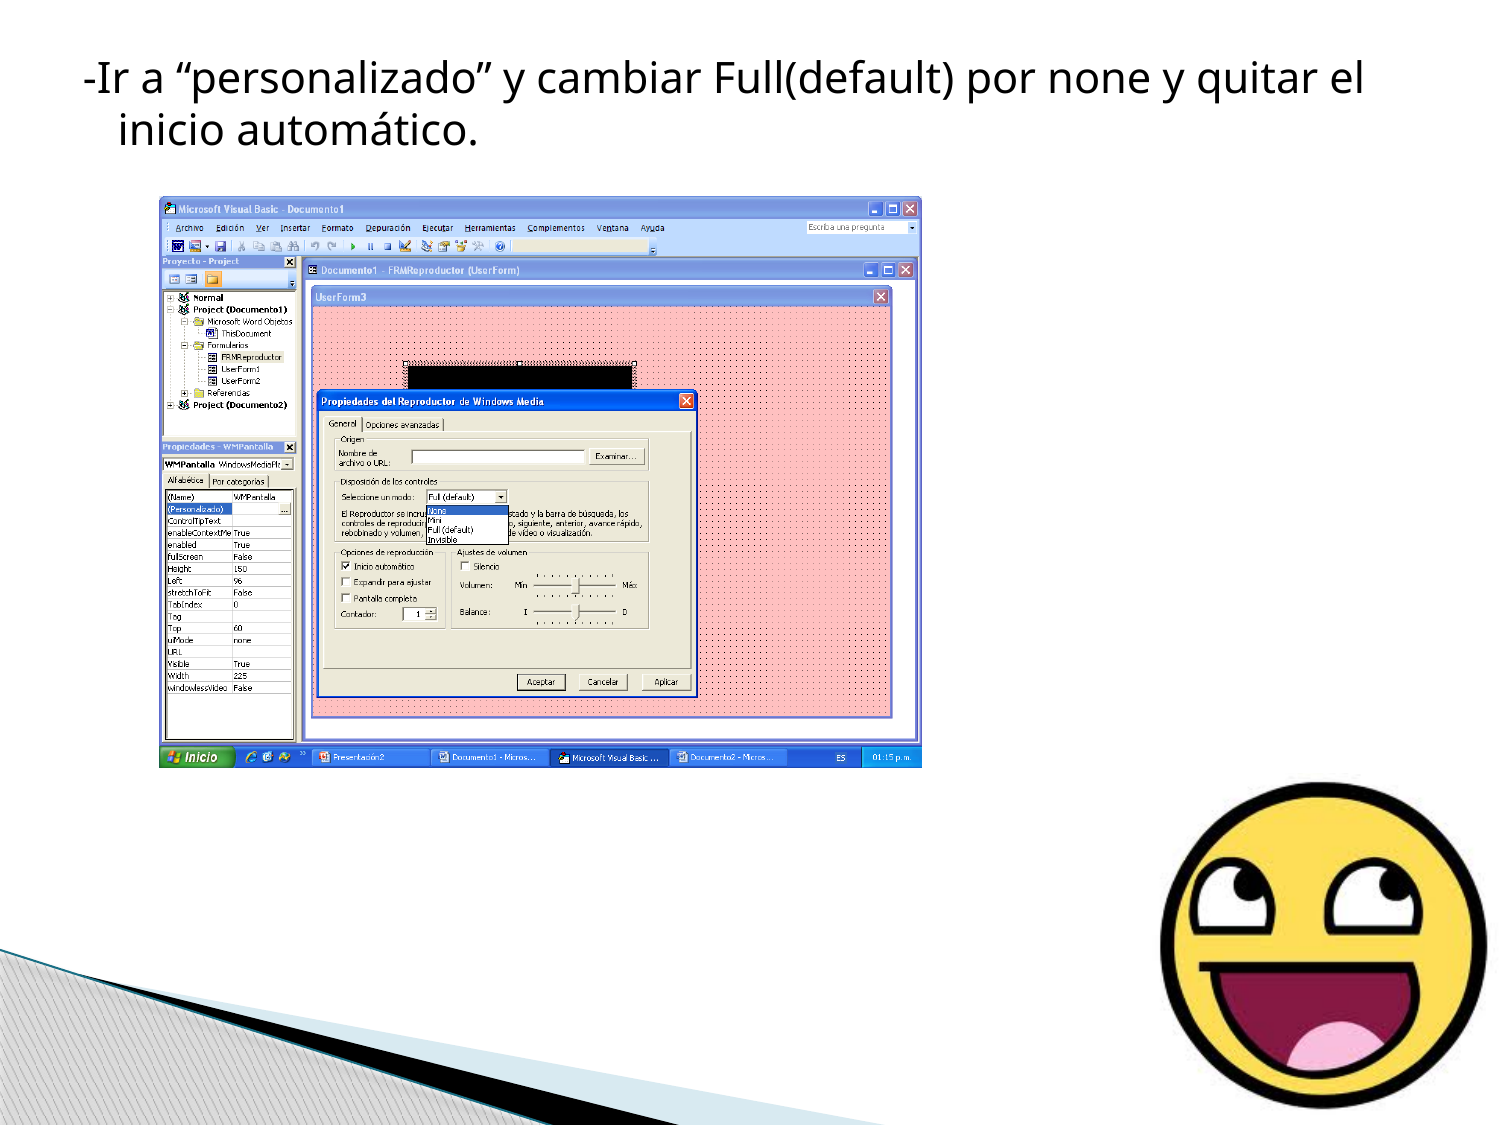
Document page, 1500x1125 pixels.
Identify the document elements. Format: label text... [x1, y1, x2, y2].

picture [1148, 773, 1500, 1125]
list -Ir a “personalizado” y cambiar Full(default) por none y quitar el inicio automático. [53, 42, 1424, 162]
picture [159, 196, 922, 768]
